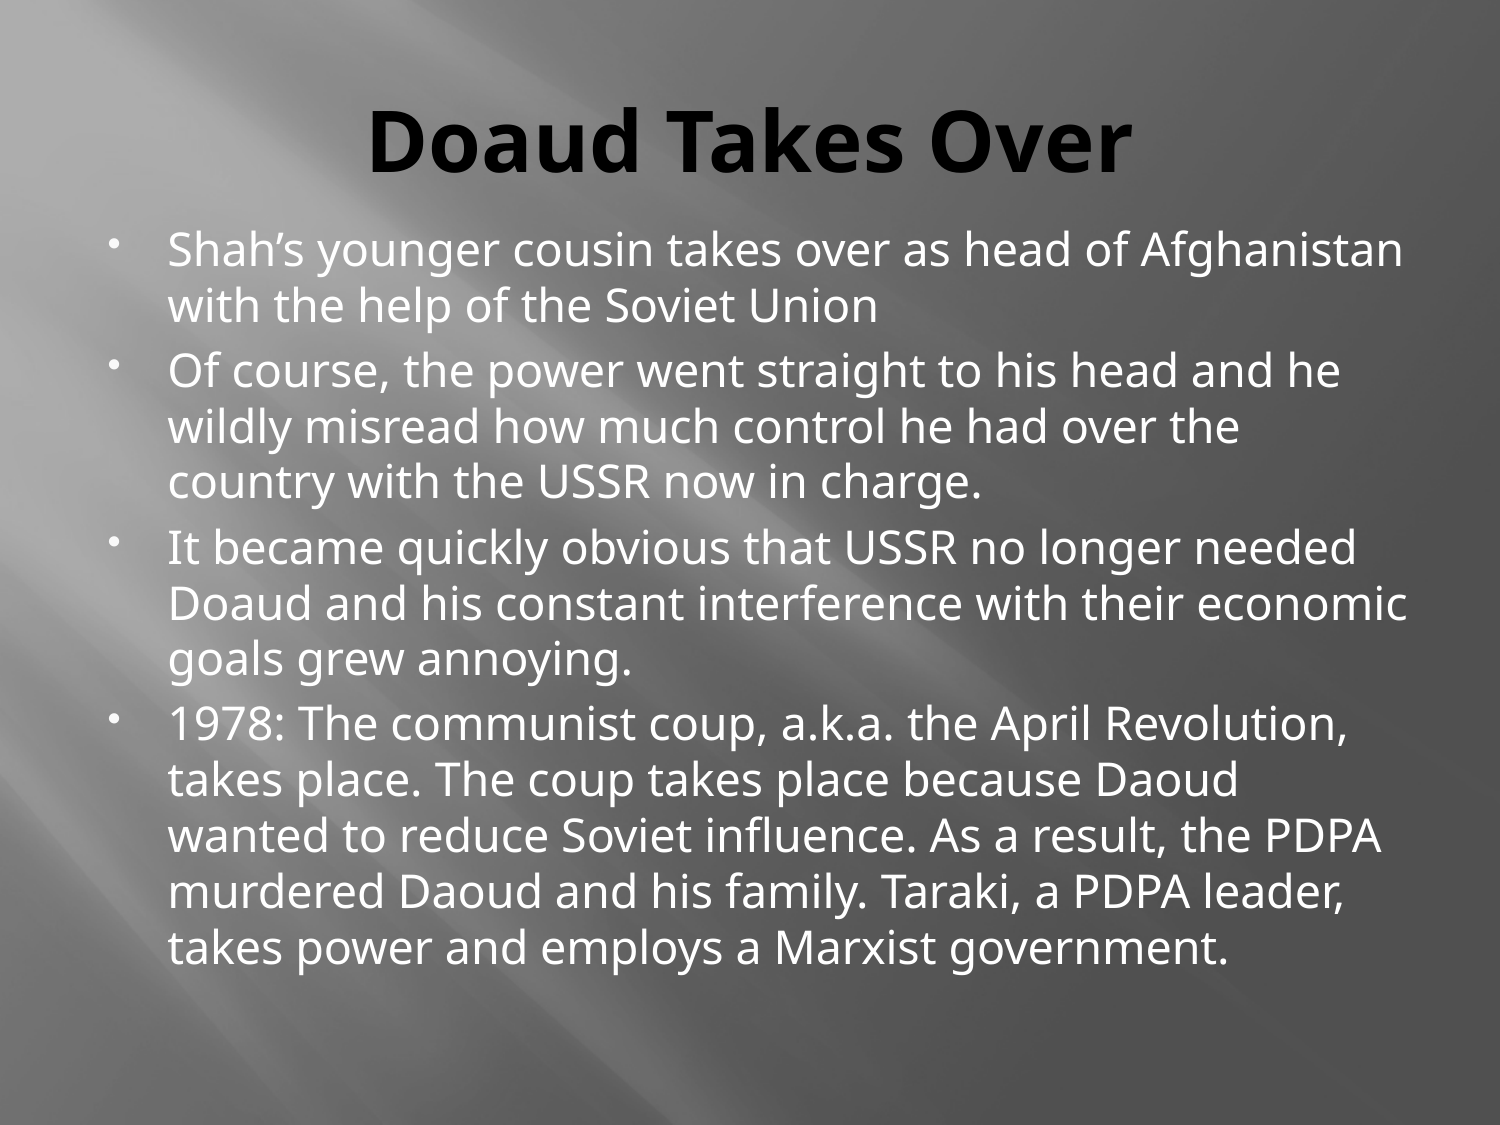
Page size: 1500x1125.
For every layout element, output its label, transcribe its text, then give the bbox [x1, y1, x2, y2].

title Doaud Takes Over [75, 45, 1425, 212]
list Shah’s younger cousin takes over as head of Afghanistan with the help of the Soviet Union Of course, the power went straight to his head and he wildly misread how much control he had over the country with the USSR now in charge. It became quickly obvious that USSR no longer needed Doaud and his constant interference with their economic goals grew annoying. 1978: The communist coup, a.k.a. the April Revolution, takes place. The coup takes place because Daoud wanted to reduce Soviet influence. As a result, the PDPA murdered Daoud and his family. Taraki, a PDPA leader, takes power and employs a Marxist government. [75, 212, 1425, 1035]
